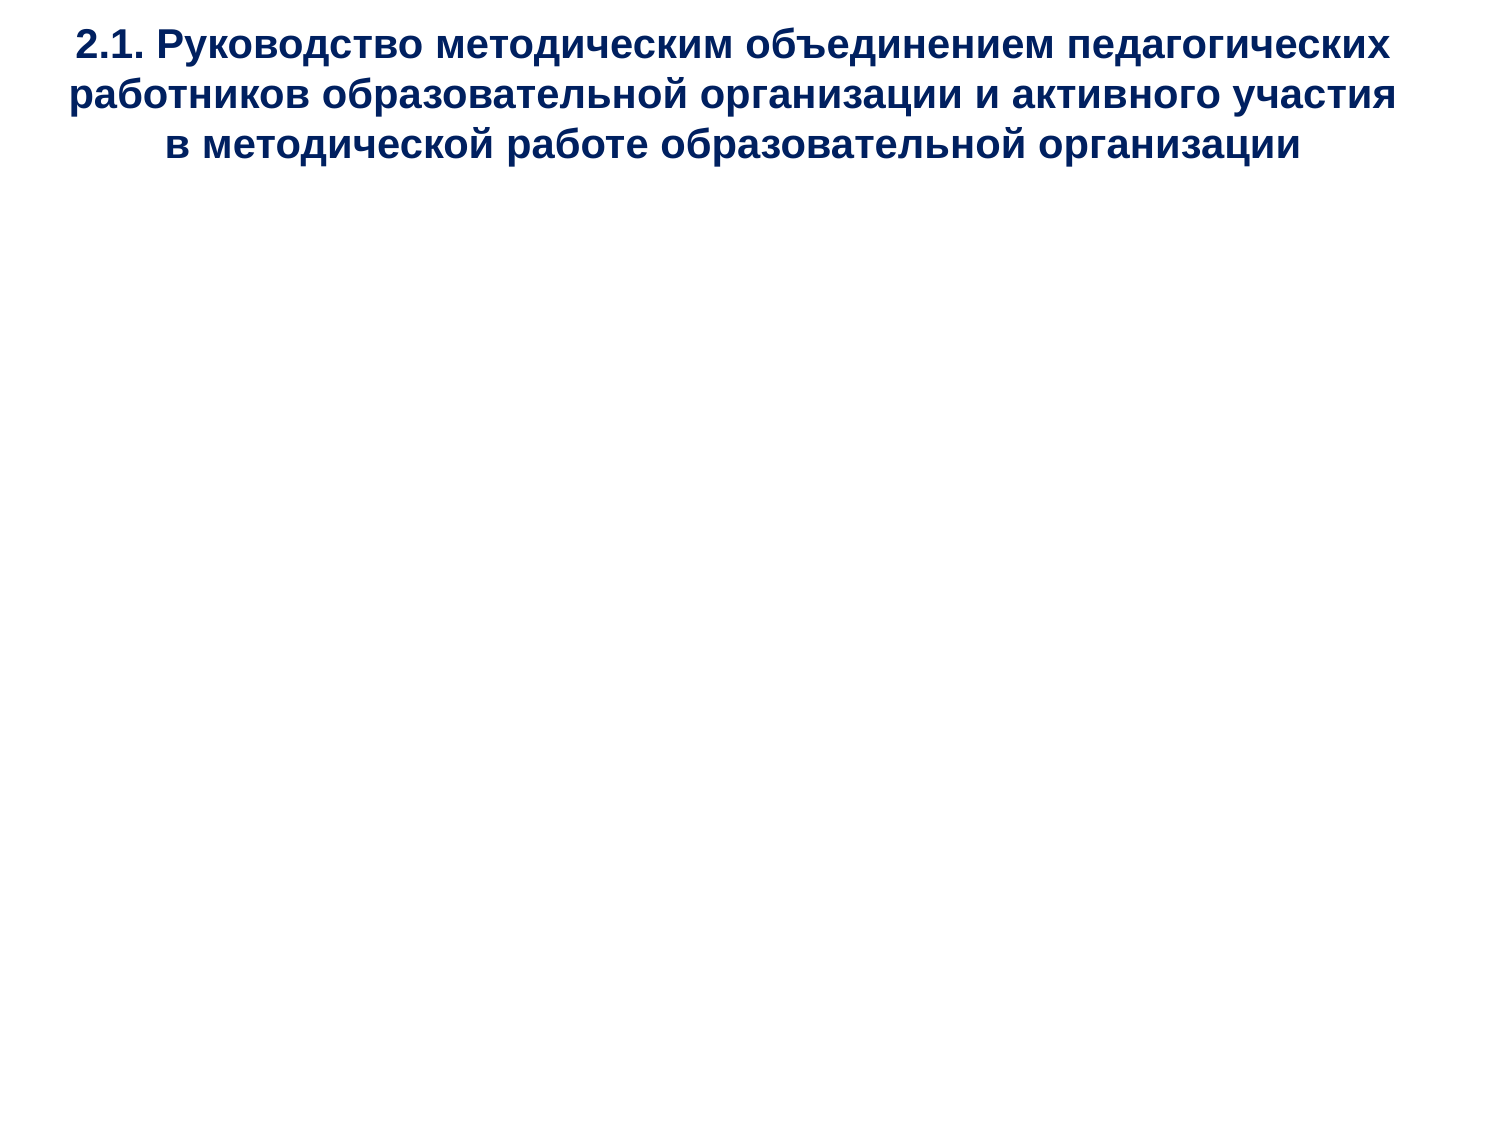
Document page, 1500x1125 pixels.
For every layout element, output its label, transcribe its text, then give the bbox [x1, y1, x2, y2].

title 2.1. Руководство методическим объединением педагогических работников образовательной организации и активного участия в методической работе образовательной организации [41, 0, 1425, 185]
